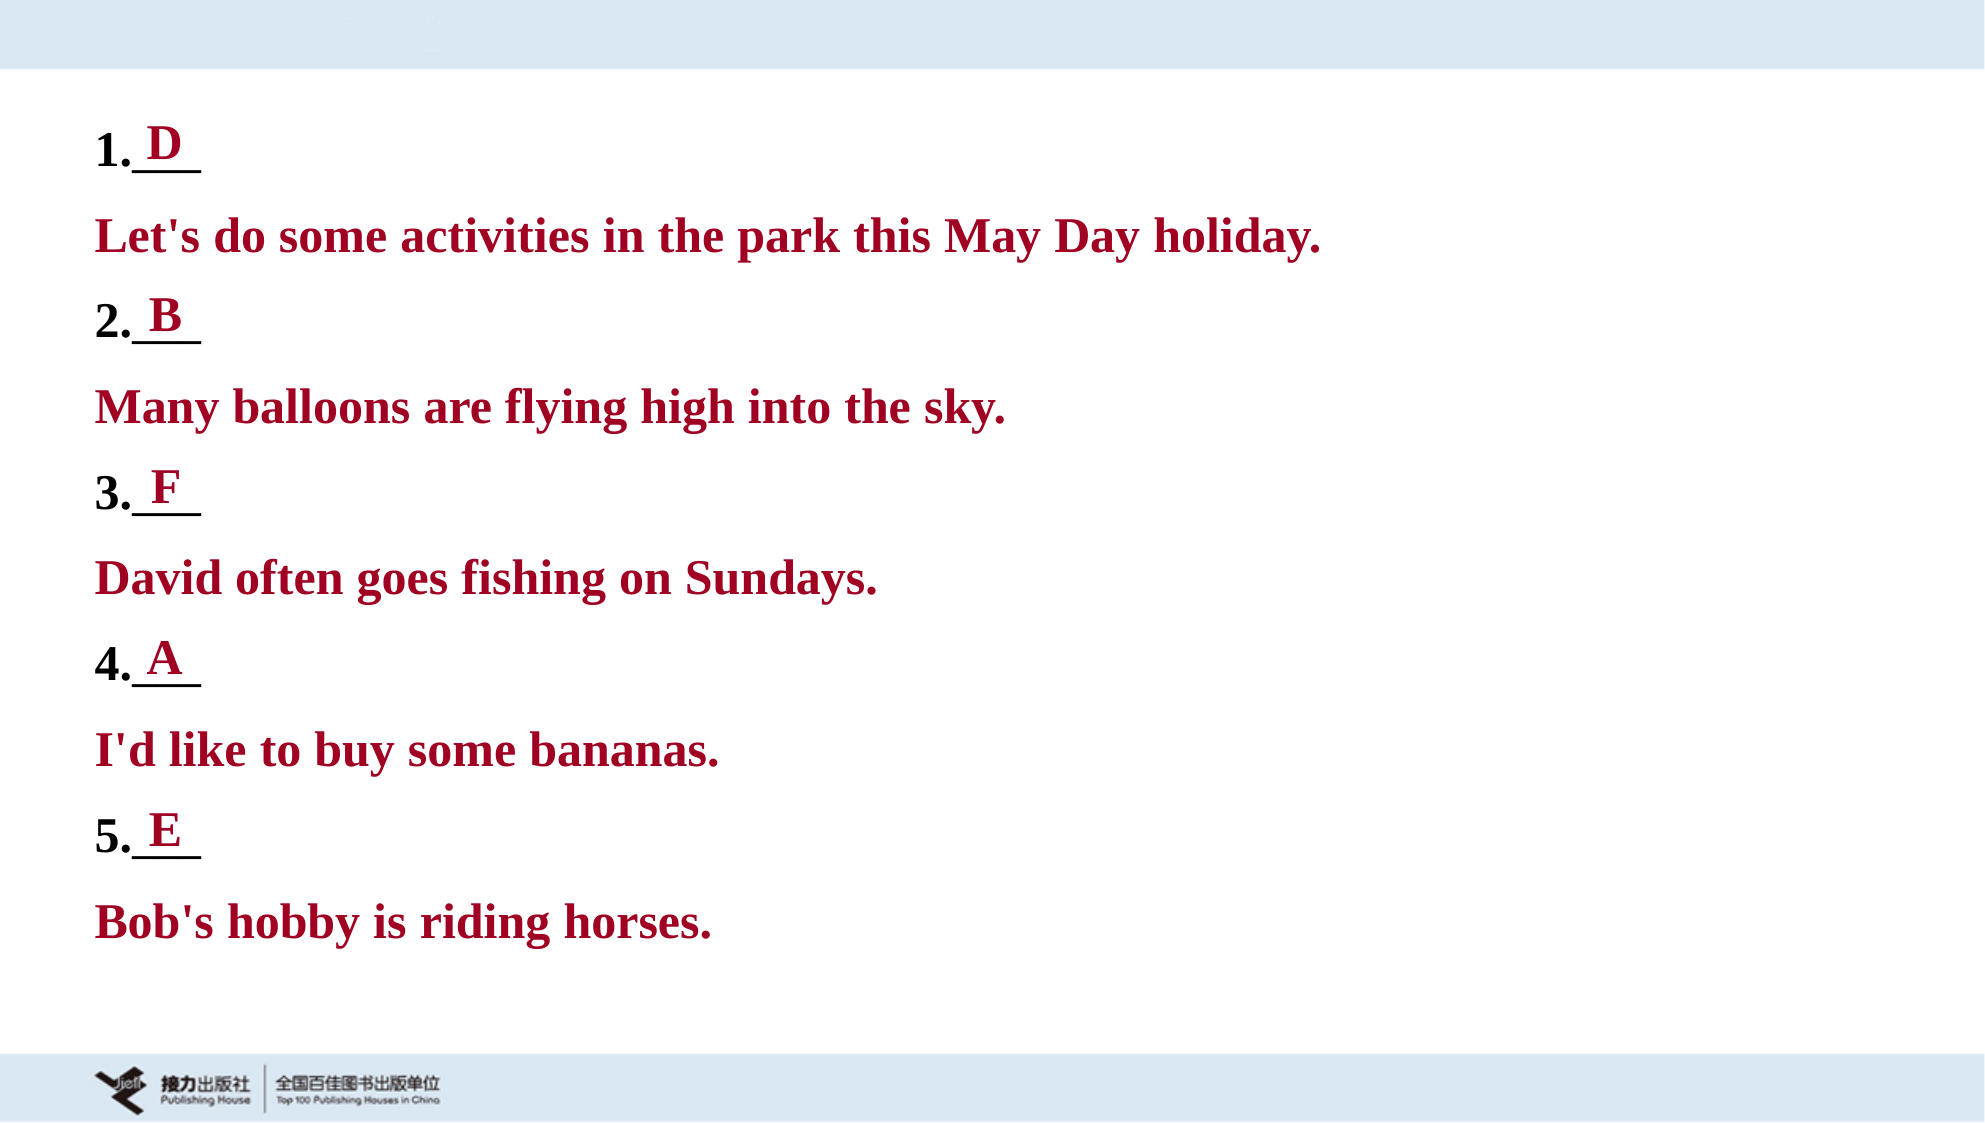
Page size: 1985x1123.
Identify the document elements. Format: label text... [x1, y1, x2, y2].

text_box 1.___ [94, 88, 1892, 174]
text_box D [128, 82, 201, 170]
text_box F [132, 425, 200, 514]
text_box Many balloons are flying high into the sky. [94, 346, 1892, 431]
text_box I'd like to buy some bananas. [94, 689, 1892, 774]
text_box E [130, 768, 201, 857]
text_box Bob's hobby is riding horses. [94, 860, 1892, 949]
text_box 2.___ [94, 260, 1892, 346]
picture [0, 0, 1985, 1122]
text_box 4.___ [94, 603, 1892, 689]
text_box A [128, 597, 201, 685]
text_box 3.___ [94, 431, 1892, 517]
text_box David often goes fishing on Sundays. [94, 517, 1892, 603]
text_box B [130, 253, 201, 342]
text_box Let's do some activities in the park this May Day holiday. [94, 174, 1892, 260]
text_box 5.___ [94, 774, 1892, 860]
